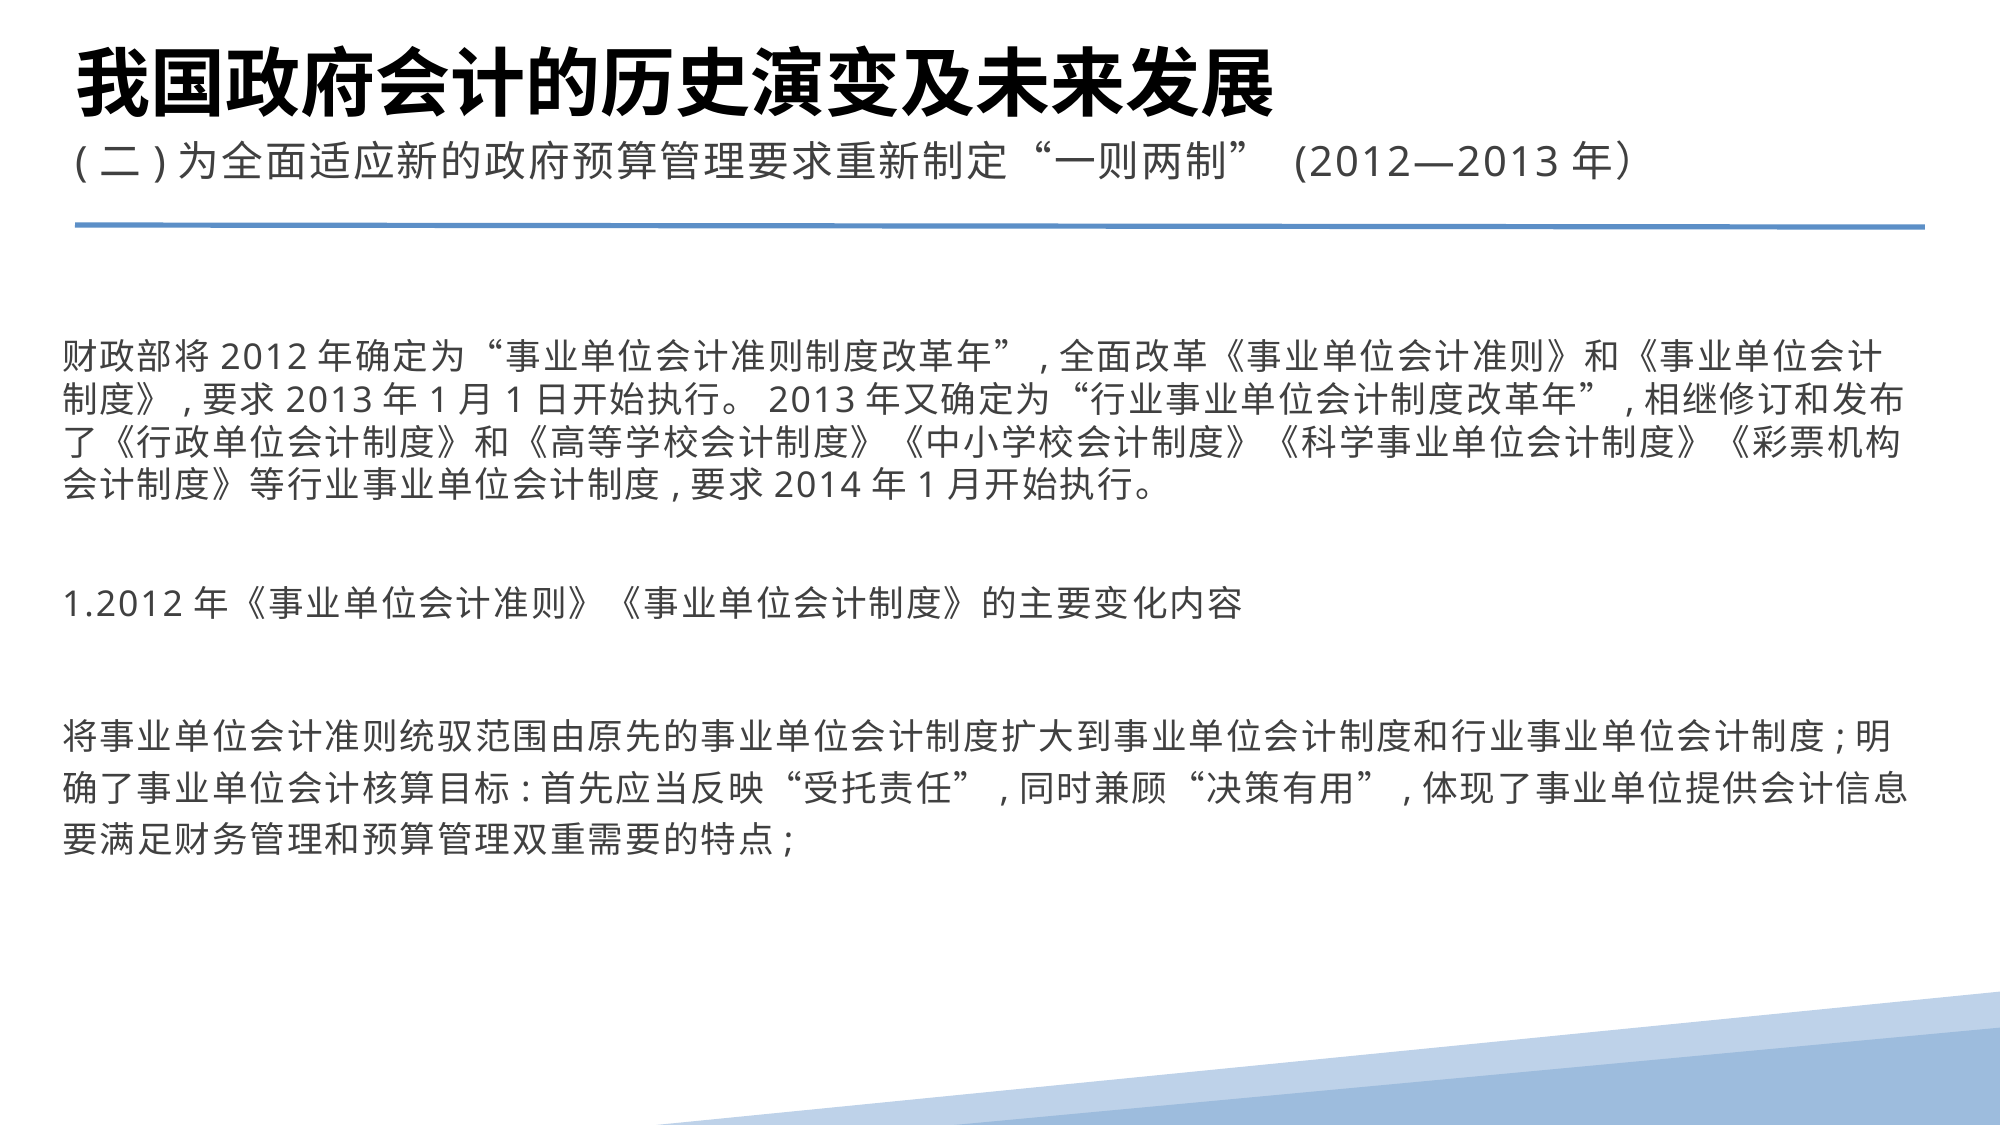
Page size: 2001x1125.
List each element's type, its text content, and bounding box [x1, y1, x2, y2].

text_box 我国政府会计的历史演变及未来发展 [75, 24, 1925, 124]
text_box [656, 991, 2000, 1125]
text_box (二)为全面适应新的政府预算管理要求重新制定“一则两制” (2012—2013年） [75, 124, 1925, 200]
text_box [74, 224, 1925, 228]
text_box 财政部将2012年确定为“事业单位会计准则制度改革年”,全面改革《事业单位会计准则》和《事业单位会计制度》,要求2013年1月1日开始执行。2013年又确定为“行业事业单位会计制度改革年”,相继修订和发布了《行政单位会计制度》和《高等学校会计制度》《中小学校会计制度》《科学事业单位会计制度》《彩票机构会计制度》等行业事业单位会计制度,要求2014年1月开始执行。 1.2012年《事业单位会计准则》《事业单位会计制度》的主要变化内容 将事业单位会计准则统驭范围由原先的事业单位会计制度扩大到事业单位会计制度和行业事业单位会计制度;明确了事业单位会计核算目标:首先应当反映“受托责任”,同时兼顾“决策有用”,体现了事业单位提供会计信息要满足财务管理和预算管理双重需要的特点; [51, 328, 1925, 866]
